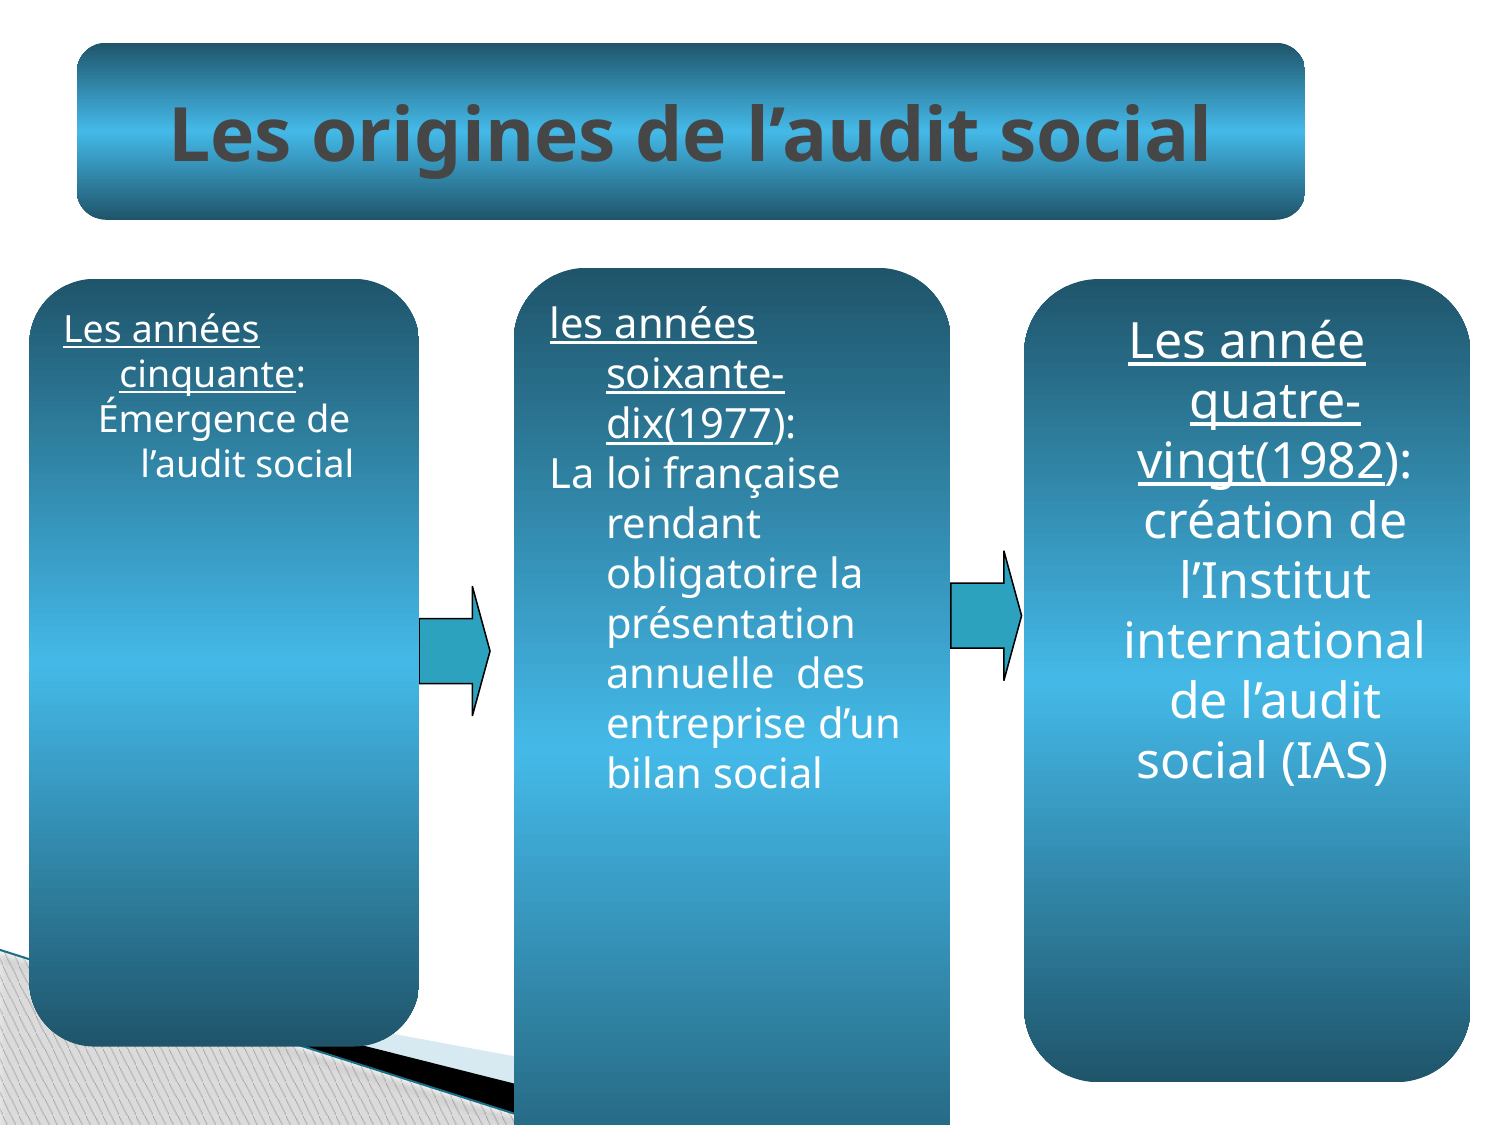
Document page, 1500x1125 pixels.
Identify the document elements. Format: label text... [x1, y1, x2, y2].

text_box Les origines de l’audit social [76, 42, 1306, 220]
text_box Les année quatre-vingt(1982): création de l’Institut international de l’audit social (IAS) [1024, 279, 1471, 1083]
text_box [950, 550, 1022, 681]
text_box [420, 586, 491, 717]
text_box Les années cinquante: Émergence de l’audit social [29, 278, 420, 1047]
text_box les années soixante-dix(1977): La loi française rendant obligatoire la présentation annuelle des entreprise d’un bilan social [513, 267, 951, 1125]
